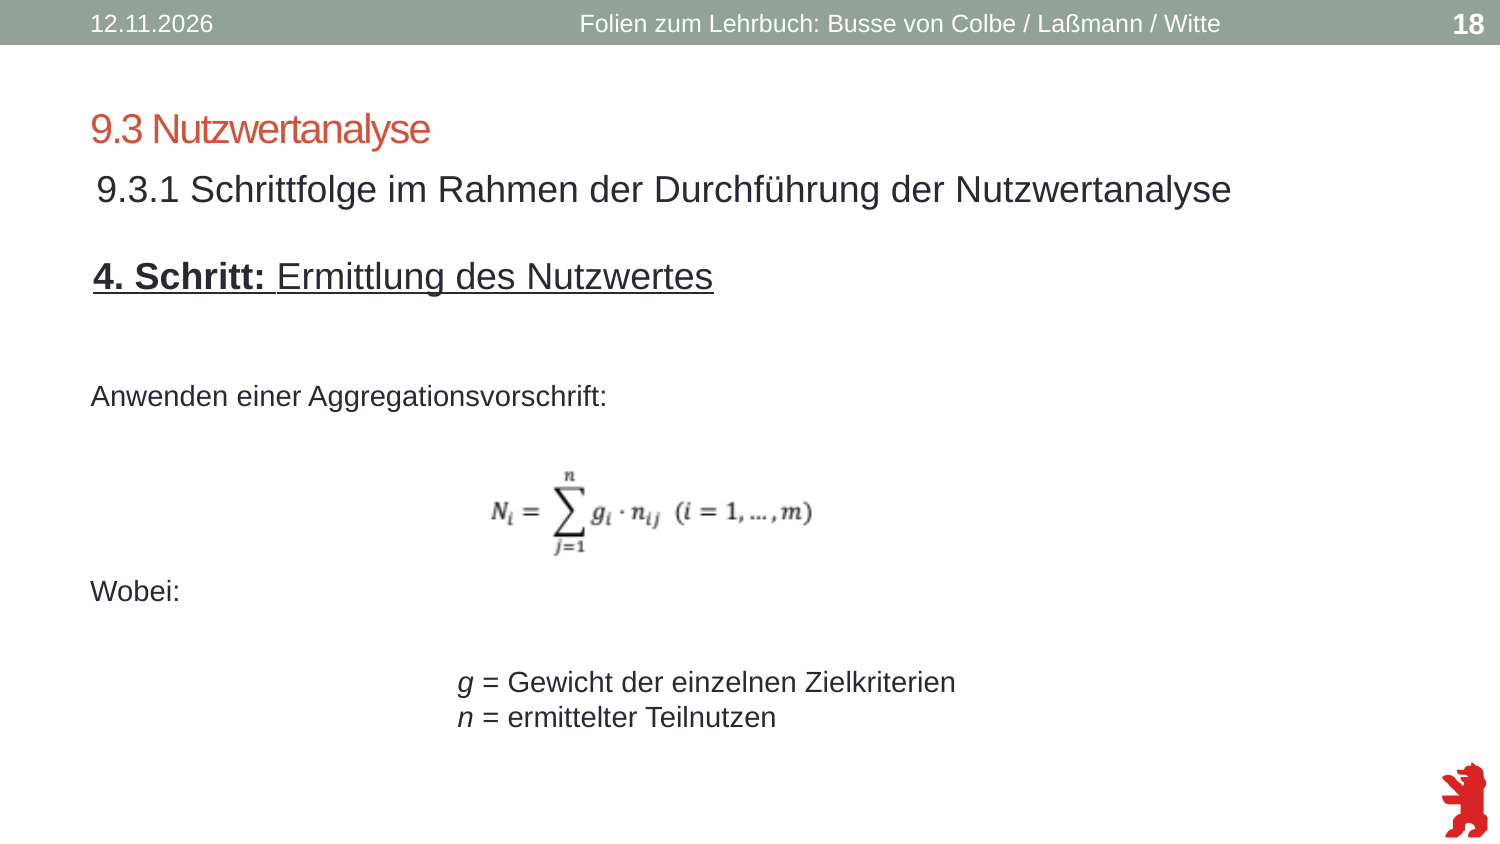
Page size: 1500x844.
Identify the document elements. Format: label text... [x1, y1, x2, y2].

text_box Wobei: [75, 564, 196, 615]
picture [1434, 760, 1500, 844]
text_box g = Gewicht der einzelnen Zielkriterien n = ermittelter Teilnutzen [442, 655, 972, 741]
footer Folien zum Lehrbuch: Busse von Colbe / Laßmann / Witte [562, 2, 1238, 43]
picture [463, 437, 835, 588]
title 9.3 Nutzwertanalyse [75, 65, 1500, 188]
slide_number 18 [1325, 2, 1500, 43]
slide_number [75, 2, 550, 43]
text_box 4. Schritt: Ermittlung des Nutzwertes [78, 244, 729, 305]
text_box 9.3.1 Schrittfolge im Rahmen der Durchführung der Nutzwertanalyse [81, 157, 1248, 217]
text_box Anwenden einer Aggregationsvorschrift: [75, 369, 624, 420]
